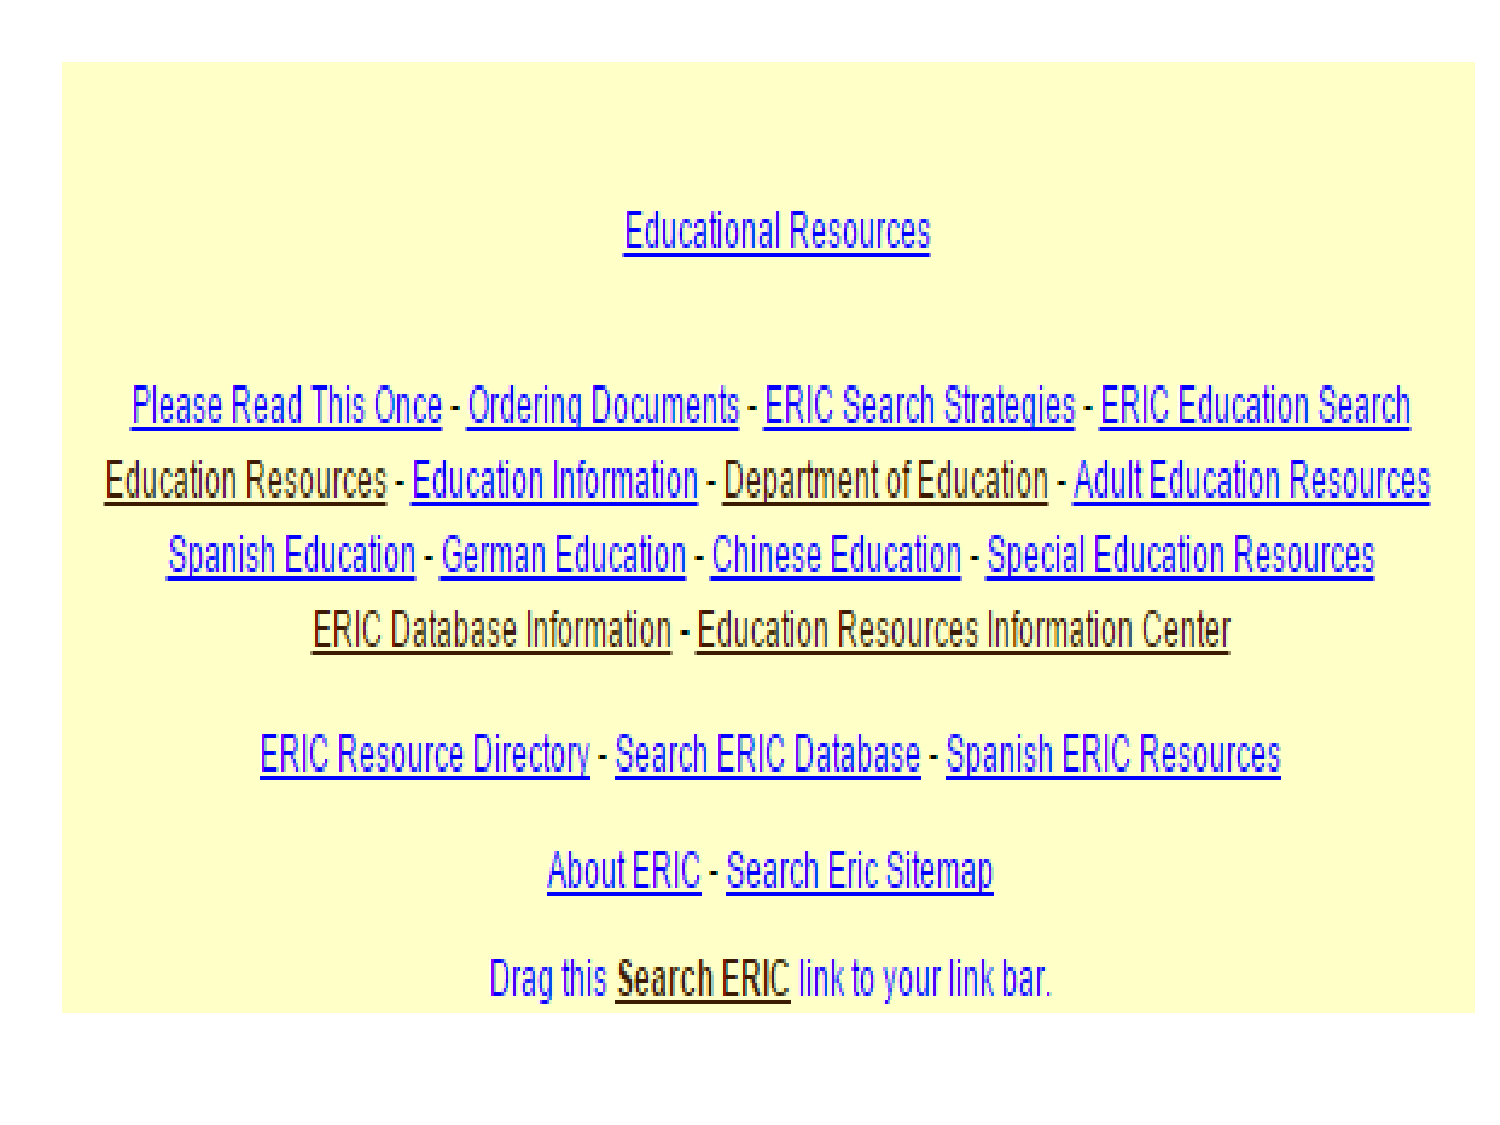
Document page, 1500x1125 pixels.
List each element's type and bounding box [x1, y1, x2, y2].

picture [62, 62, 1476, 1013]
